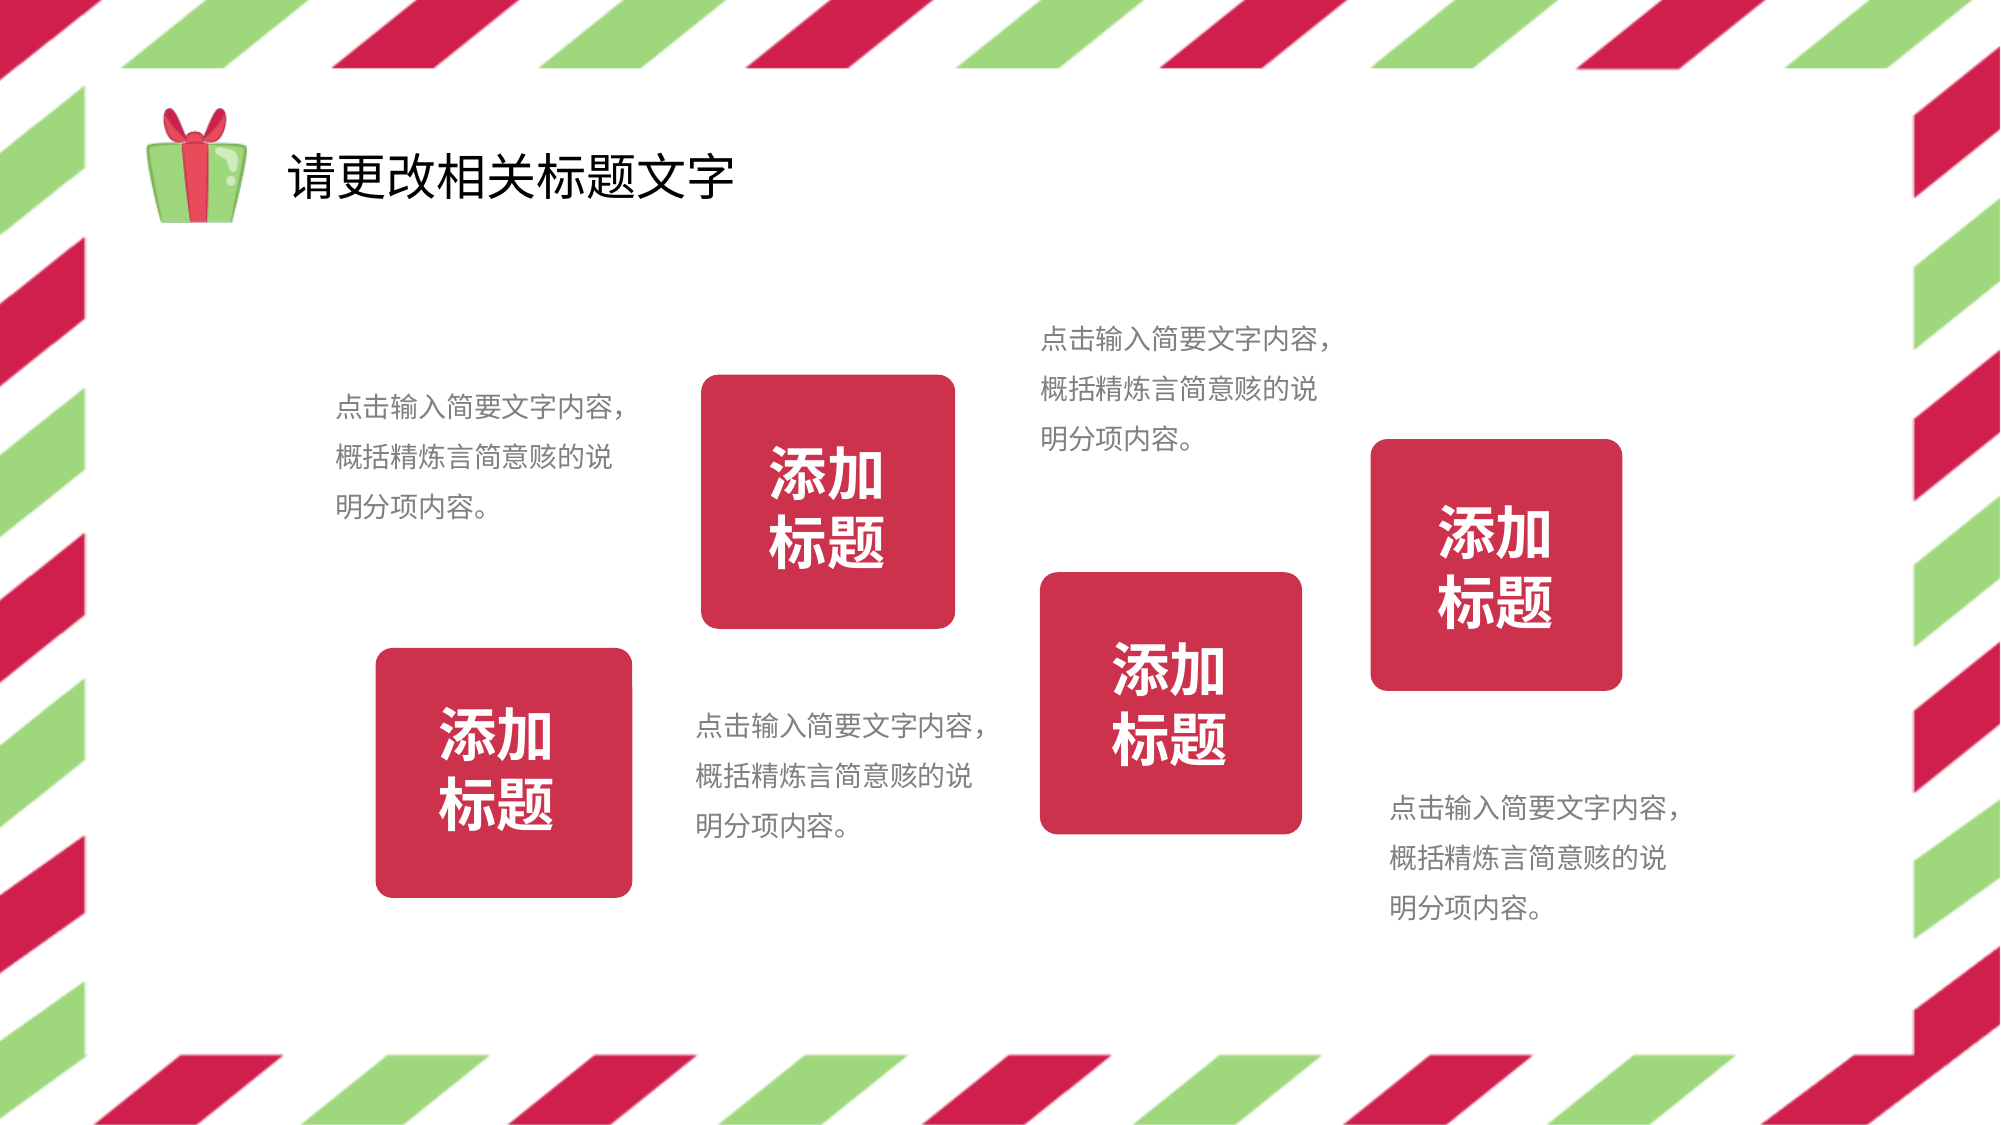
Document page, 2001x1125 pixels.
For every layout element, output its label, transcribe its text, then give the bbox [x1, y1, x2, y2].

text_box [0, 0, 2000, 1125]
text_box 请更改相关标题文字 [270, 137, 753, 214]
picture [146, 108, 247, 224]
